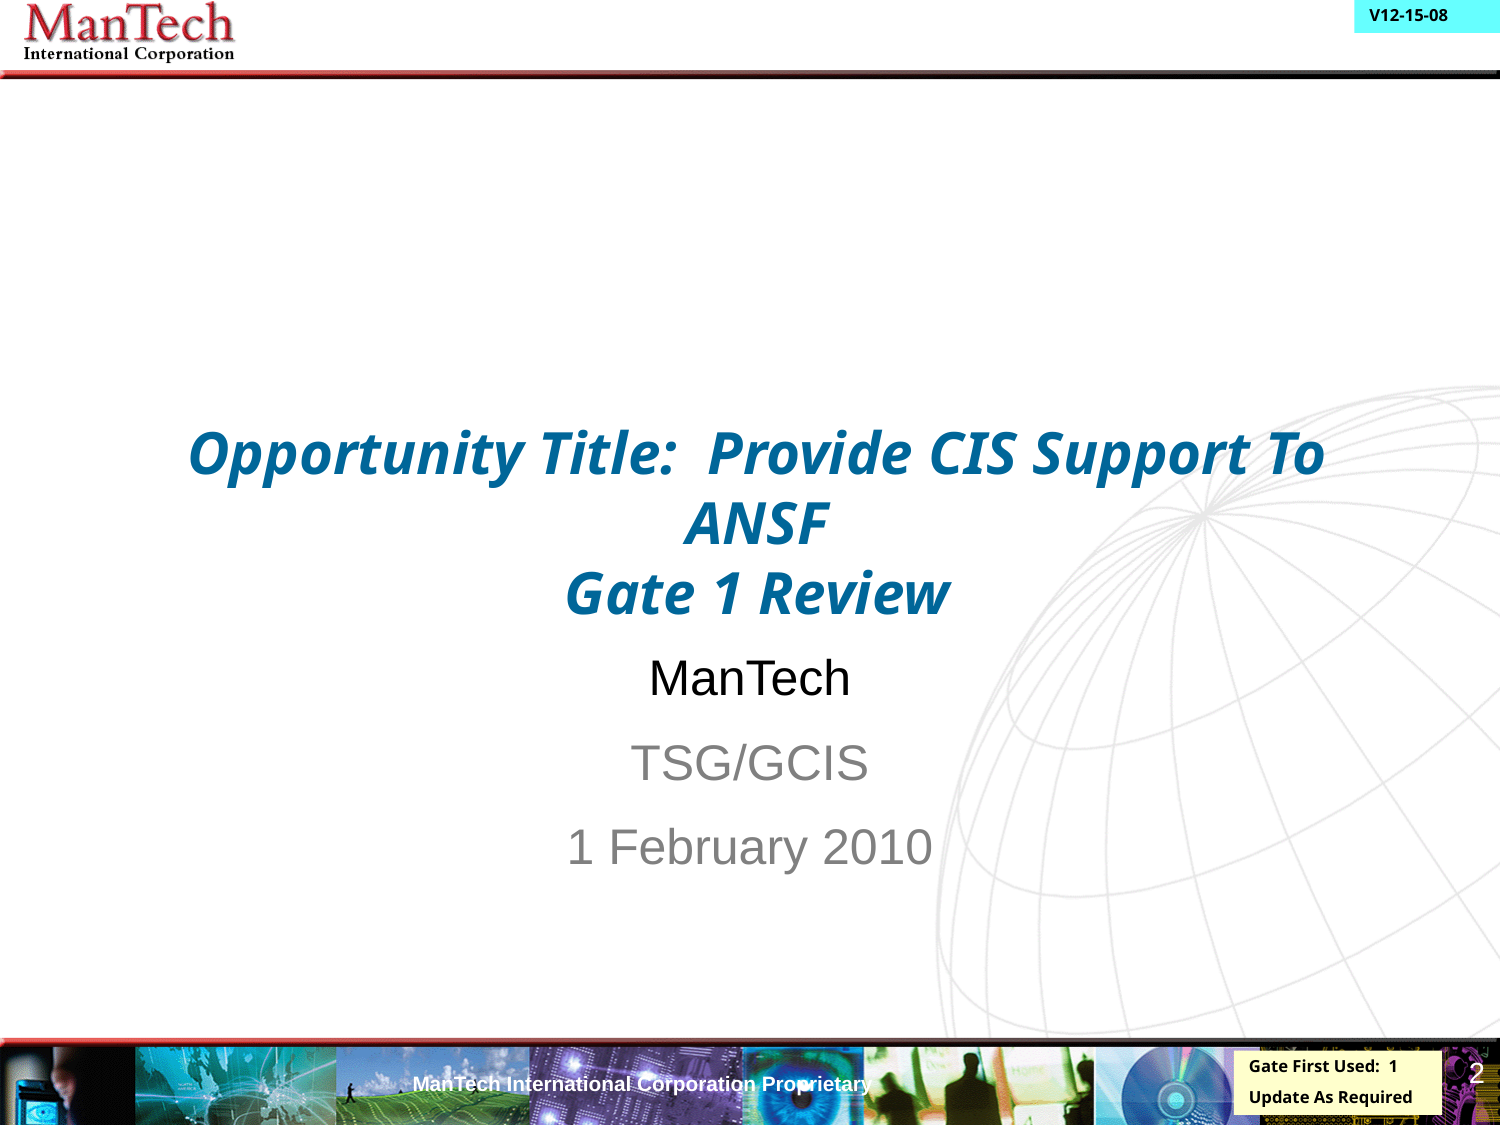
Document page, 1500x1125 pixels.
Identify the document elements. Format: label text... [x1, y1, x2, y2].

slide_number 2 [1149, 1046, 1500, 1125]
title Opportunity Title: Provide CIS Support To ANSF Gate 1 Review [162, 404, 1352, 854]
text_box Gate First Used: 1 Update As Required [1233, 1050, 1443, 1115]
subtitle ManTech TSG/GCIS 1 February 2010 [224, 637, 1276, 926]
